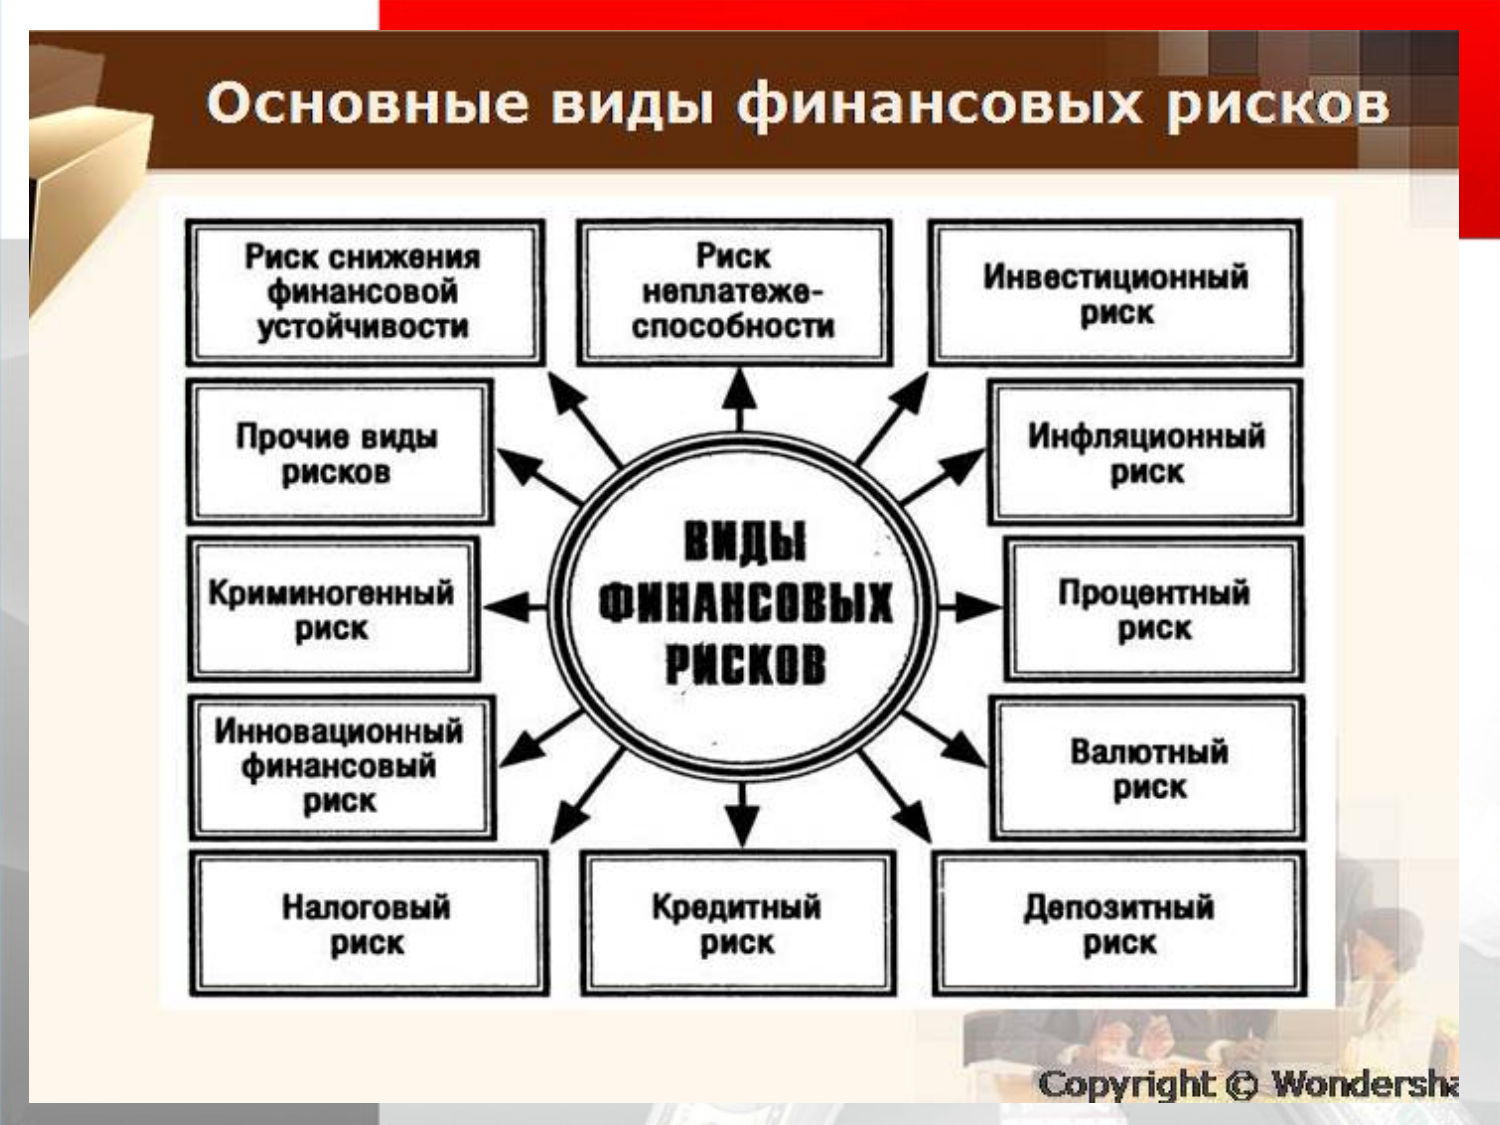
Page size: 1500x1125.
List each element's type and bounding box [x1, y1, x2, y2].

picture [0, 0, 1500, 1125]
list [29, 30, 1459, 1104]
